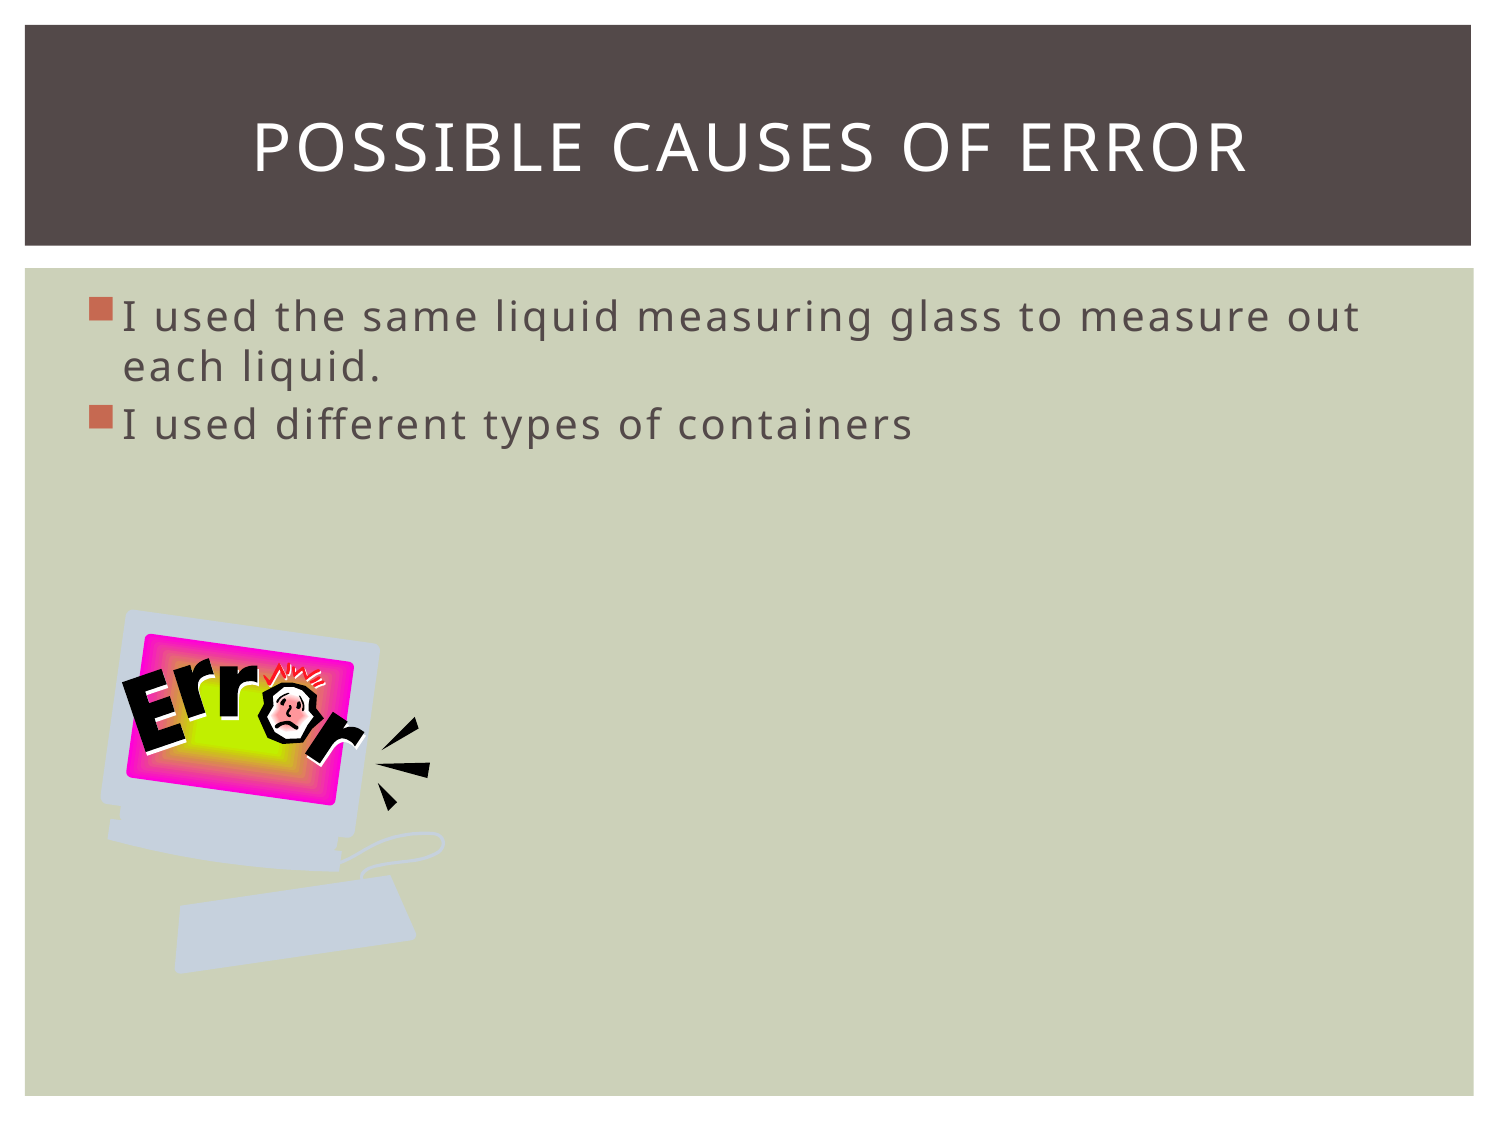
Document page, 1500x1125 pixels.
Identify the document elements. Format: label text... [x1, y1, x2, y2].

list I used the same liquid measuring glass to measure out each liquid. I used different types of containers [62, 281, 1442, 1005]
picture [99, 609, 448, 975]
title Possible causes of error [62, 58, 1438, 232]
